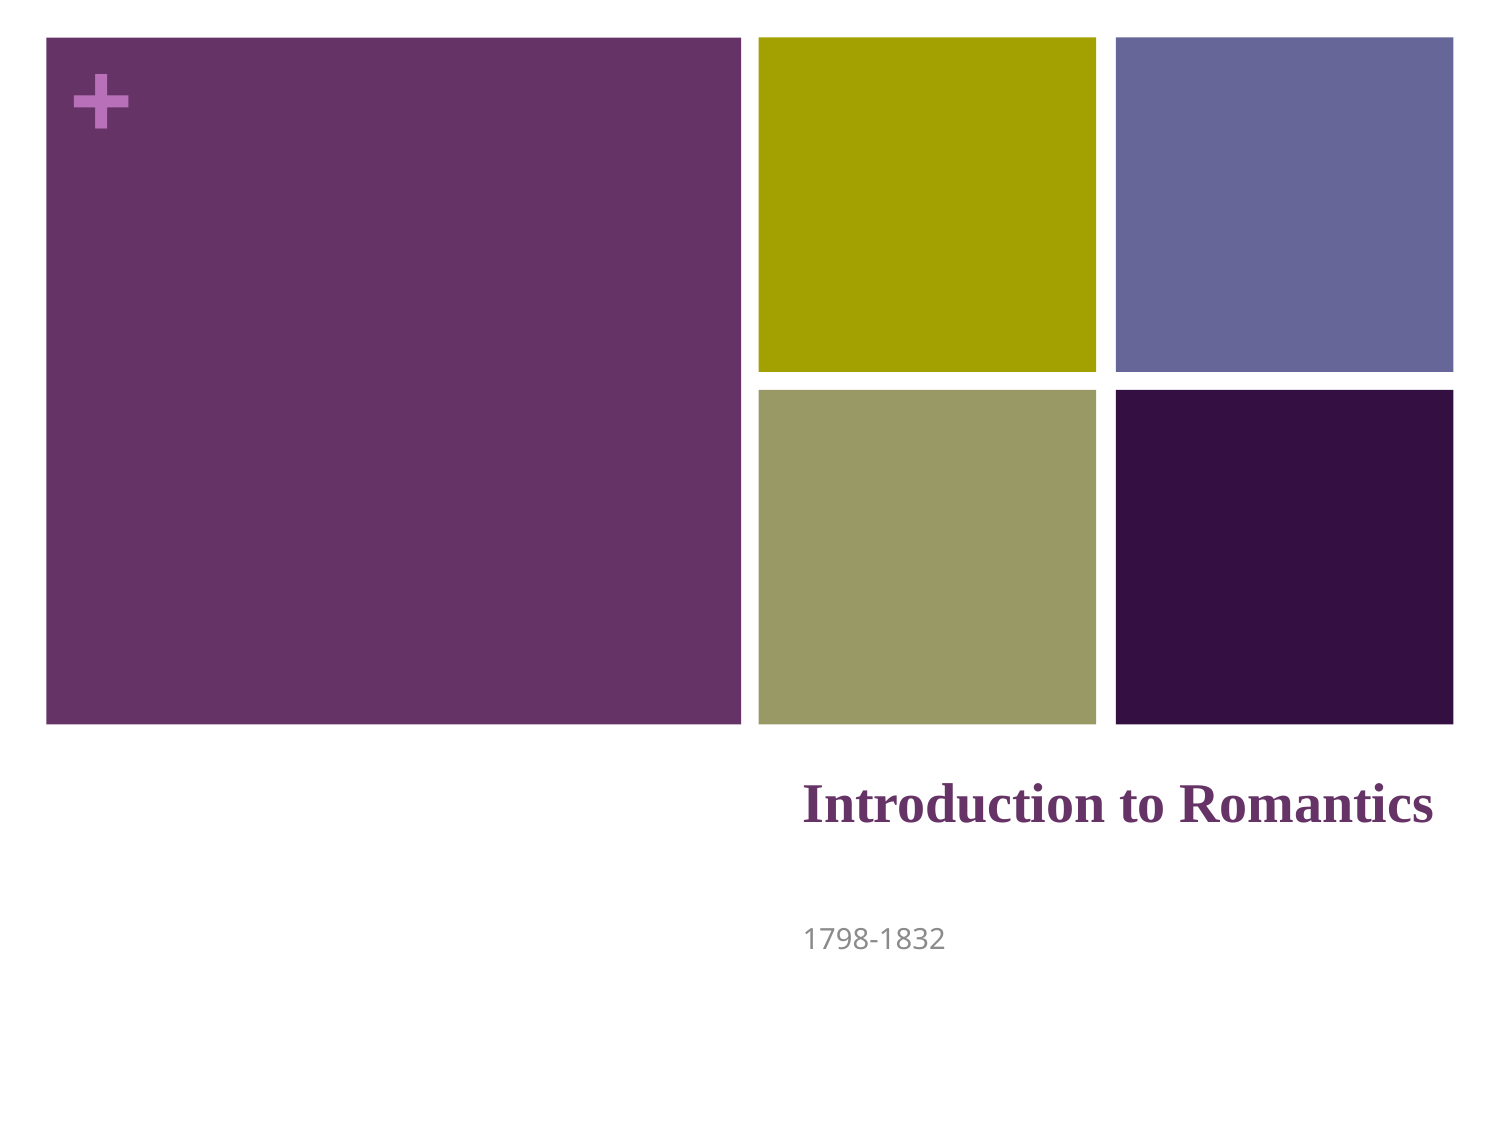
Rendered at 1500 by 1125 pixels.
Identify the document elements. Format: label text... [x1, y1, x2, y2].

title Introduction to Romantics [787, 758, 1450, 912]
subtitle 1798-1832 [787, 912, 1450, 1036]
